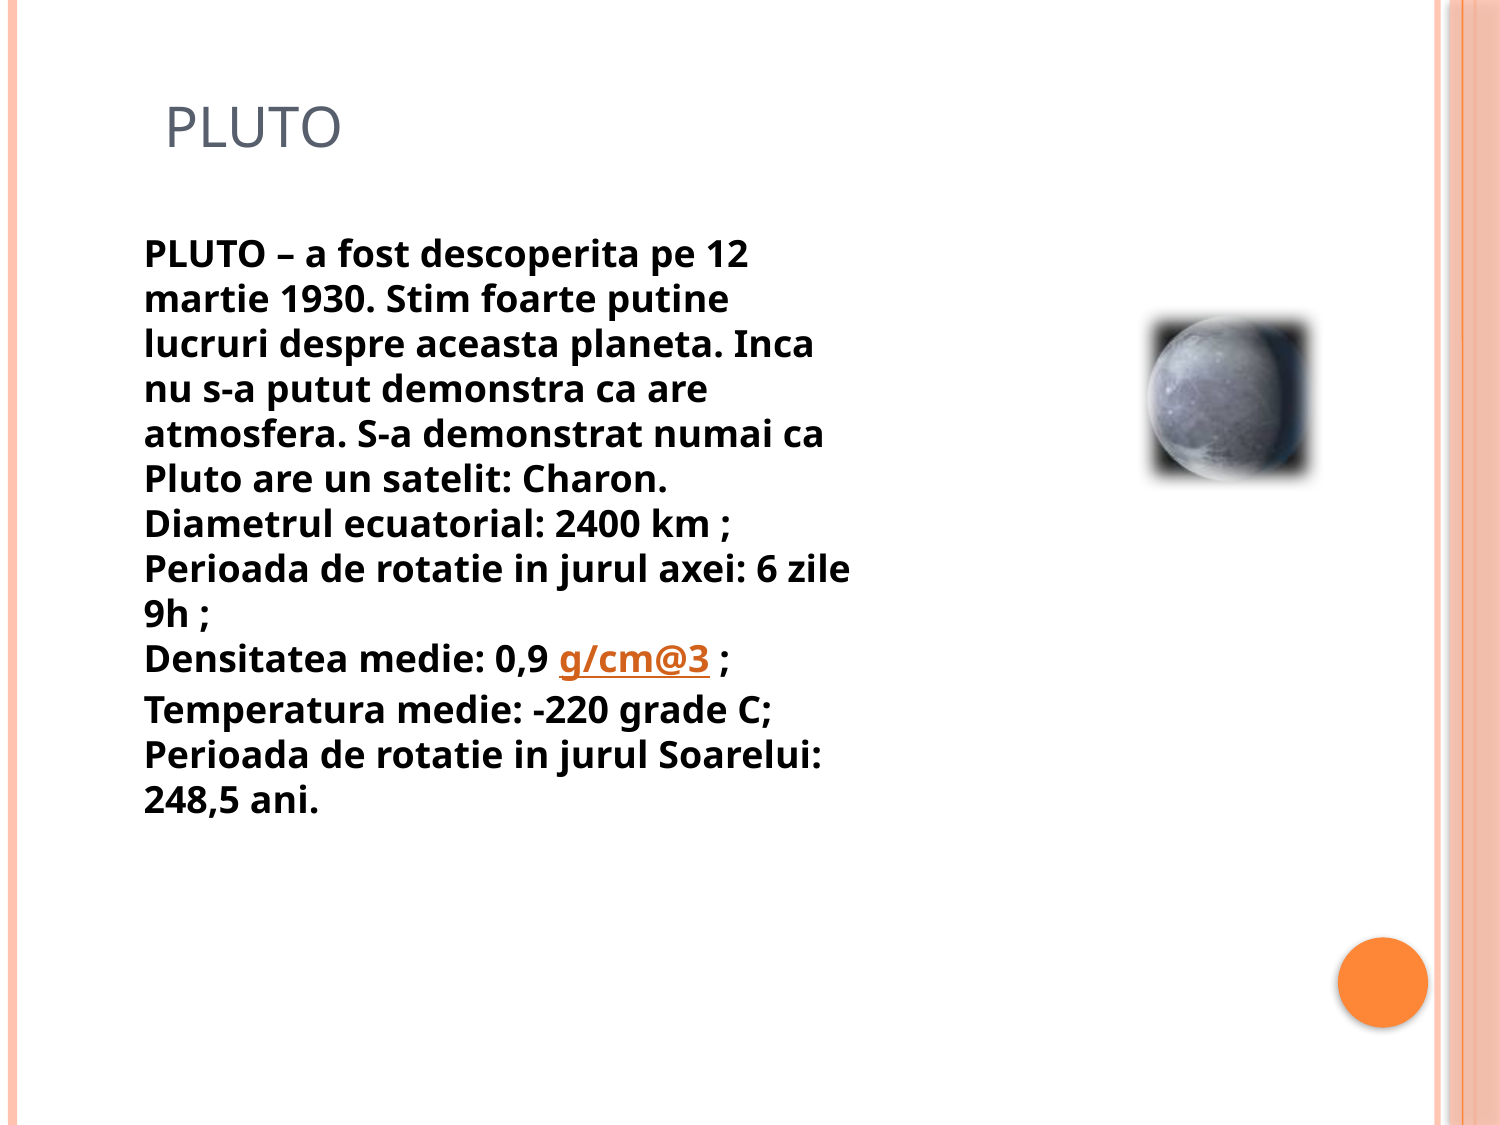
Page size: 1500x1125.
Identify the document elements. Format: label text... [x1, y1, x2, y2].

picture [1136, 304, 1325, 493]
title PLUTO [150, 84, 633, 222]
text_box PLUTO – a fost descoperita pe 12 martie 1930. Stim foarte putine lucruri despre aceasta planeta. Inca nu s-a putut demonstra ca are atmosfera. S-a demonstrat numai ca Pluto are un satelit: Charon. Diametrul ecuatorial: 2400 km ; Perioada de rotatie in jurul axei: 6 zile 9h ; Densitatea medie: 0,9 g/cm@3 ; Temperatura medie: -220 grade C; Perioada de rotatie in jurul Soarelui: 248,5 ani. [128, 222, 879, 829]
